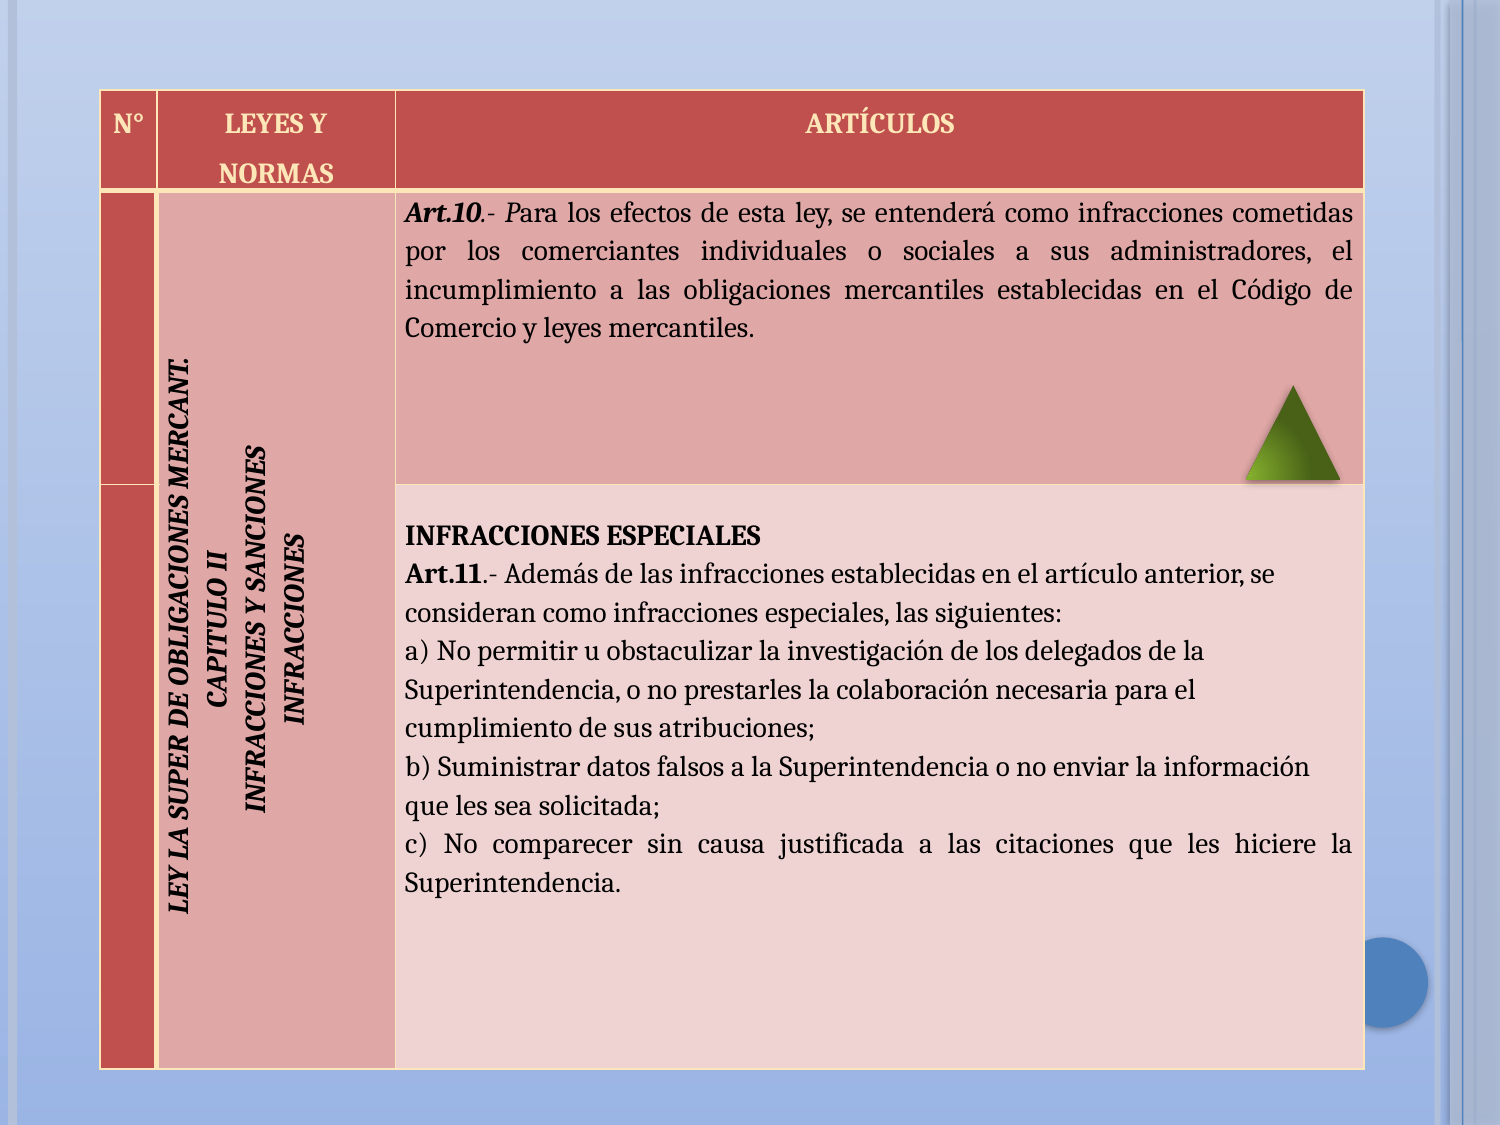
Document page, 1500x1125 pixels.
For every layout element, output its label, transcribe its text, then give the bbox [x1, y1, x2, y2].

table_header ARTÍCULOS [396, 91, 1363, 188]
table_cell [101, 485, 154, 1068]
table_header LEYES Y NORMAS [158, 91, 395, 188]
table_cell LEY LA SUPER DE OBLIGACIONES MERCANT. CAPITULO II INFRACCIONES Y SANCIONES INFRACCIONES [159, 193, 395, 1068]
table_cell INFRACCIONES ESPECIALES Art.11.- Además de las infracciones establecidas en el artículo anterior, se consideran como infracciones especiales, las siguientes: a) No permitir u obstaculizar la investigación de los delegados de la Superintendencia, o no prestarles la colaboración necesaria para el cumplimiento de sus atribuciones; b) Suministrar datos falsos a la Superintendencia o no enviar la información que les sea solicitada; c) No comparecer sin causa justificada a las citaciones que les hiciere la Superintendencia. [396, 485, 1363, 1068]
table_cell Art.10.- Para los efectos de esta ley, se entenderá como infracciones cometidas por los comerciantes individuales o sociales a sus administradores, el incumplimiento a las obligaciones mercantiles establecidas en el Código de Comercio y leyes mercantiles. [396, 193, 1363, 484]
table_header N° [101, 91, 156, 188]
table_cell [101, 193, 154, 484]
text_box [1246, 385, 1341, 480]
